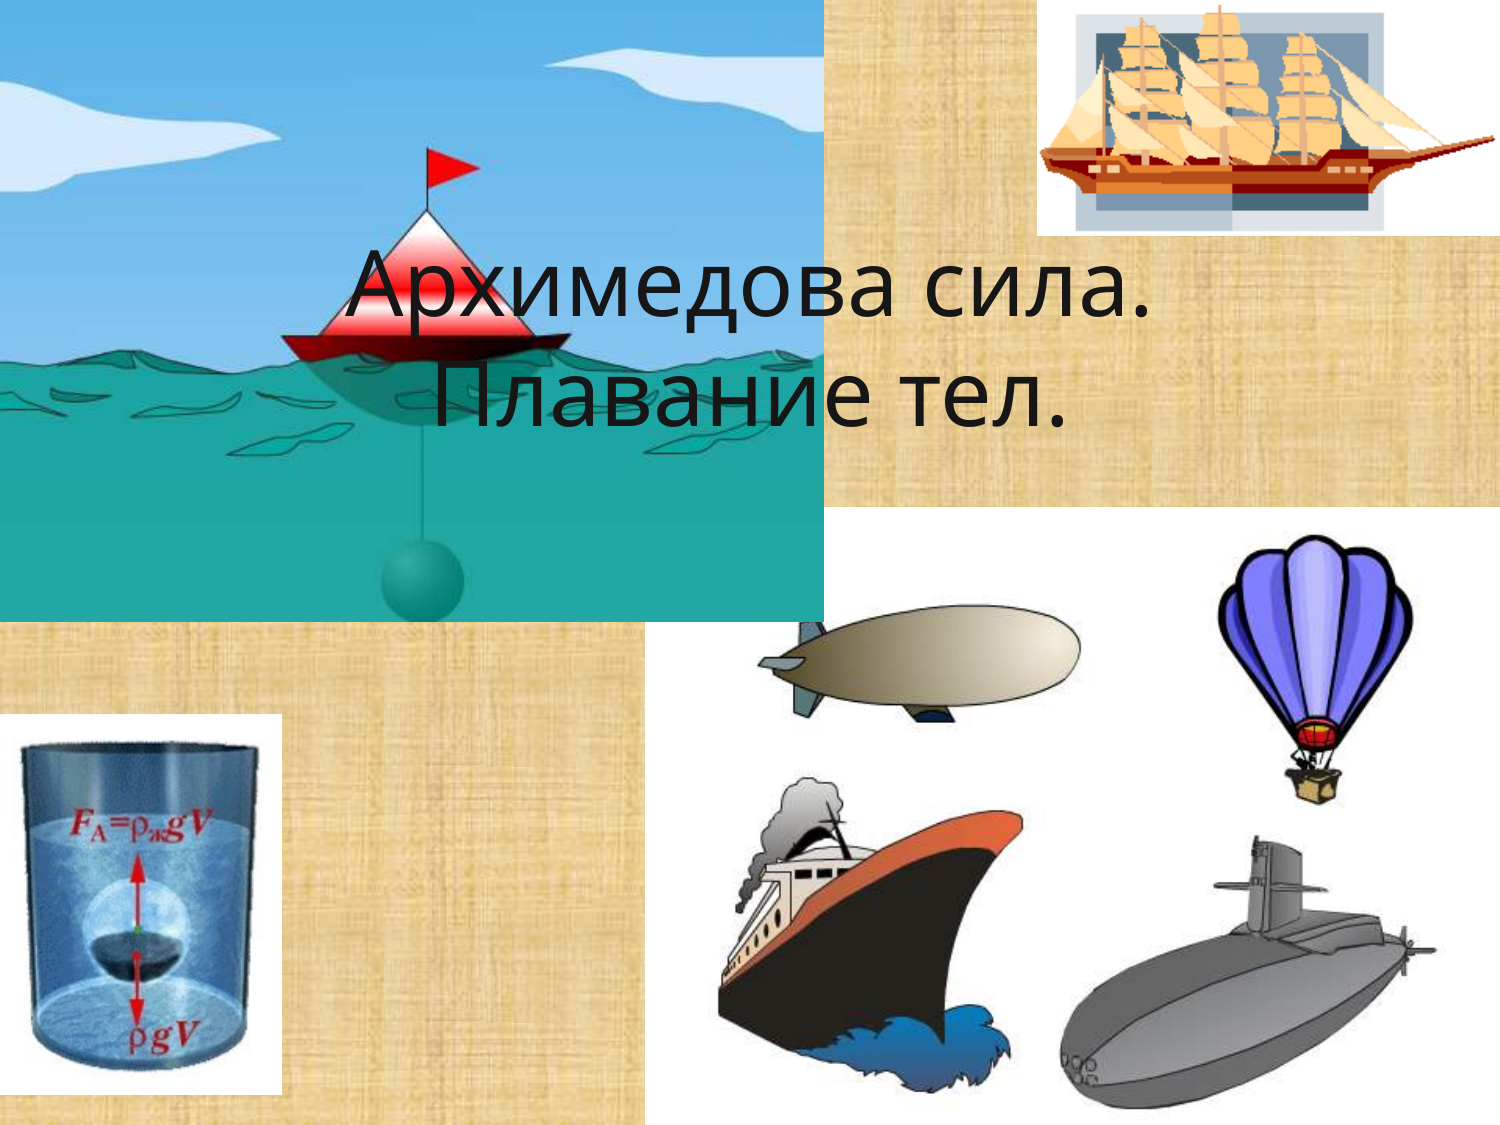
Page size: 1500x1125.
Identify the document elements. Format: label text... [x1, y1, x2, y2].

picture [0, 0, 1500, 1125]
title Архимедова сила. Плавание тел. [827, 327, 1388, 506]
